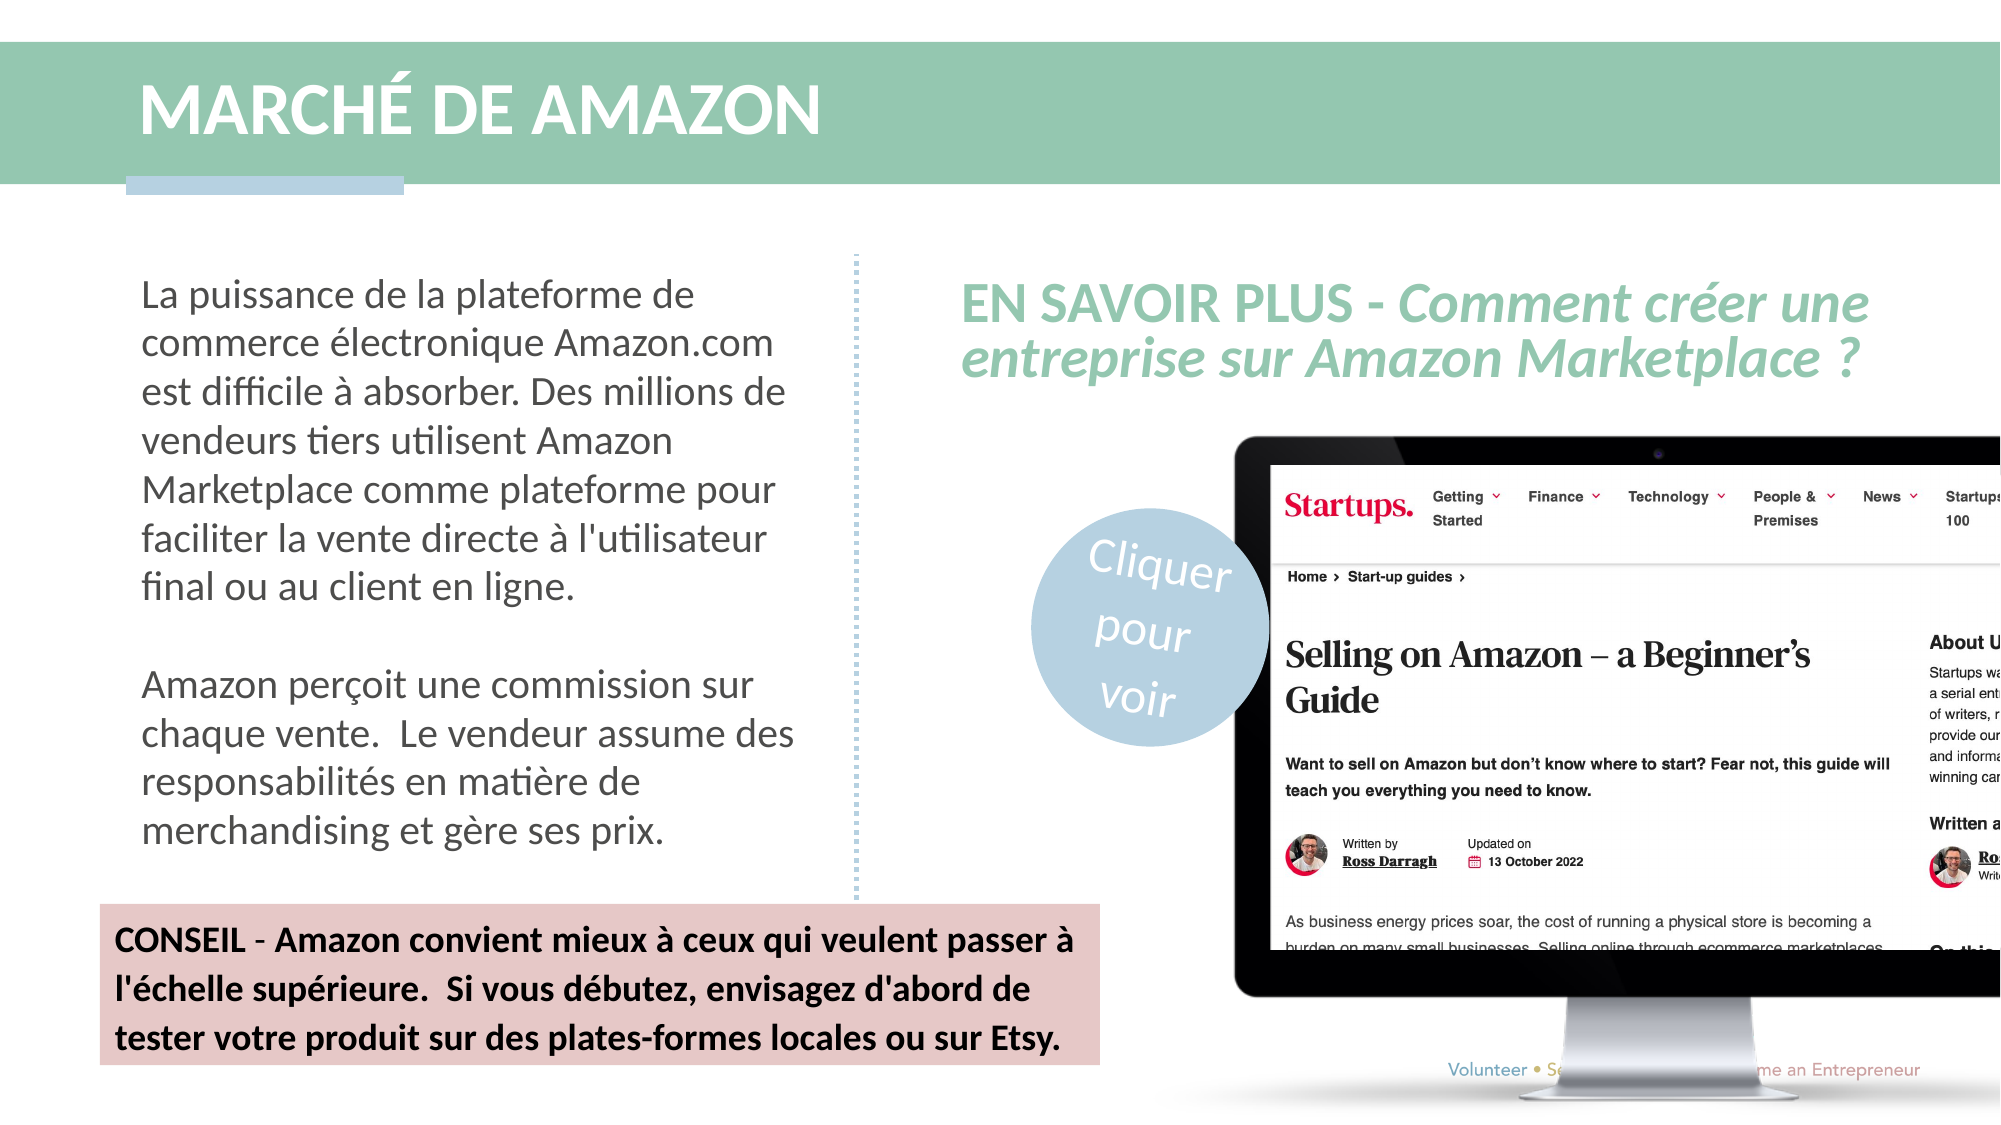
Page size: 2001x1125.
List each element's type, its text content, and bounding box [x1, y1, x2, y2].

picture [1270, 423, 2001, 1125]
text_box CONSEIL - Amazon convient mieux à ceux qui veulent passer à l'échelle supérieure. Si vous débutez, envisagez d'abord de tester votre produit sur des plates-formes locales ou sur Etsy. [99, 903, 1100, 1066]
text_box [1031, 508, 1270, 747]
list EN SAVOIR PLUS - Comment créer une entreprise sur Amazon Marketplace ? [946, 271, 1976, 633]
list MARCHÉ DE AMAZON [123, 51, 1913, 170]
text_box La puissance de la plateforme de commerce électronique Amazon.com est difficile à absorber. Des millions de vendeurs tiers utilisent Amazon Marketplace comme plateforme pour faciliter la vente directe à l'utilisateur final ou au client en ligne. Amazon perçoit une commission sur chaque vente. Le vendeur assume des responsabilités en matière de merchandising et gère ses prix. [126, 260, 833, 858]
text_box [1116, 423, 2000, 508]
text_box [1116, 747, 2000, 1125]
